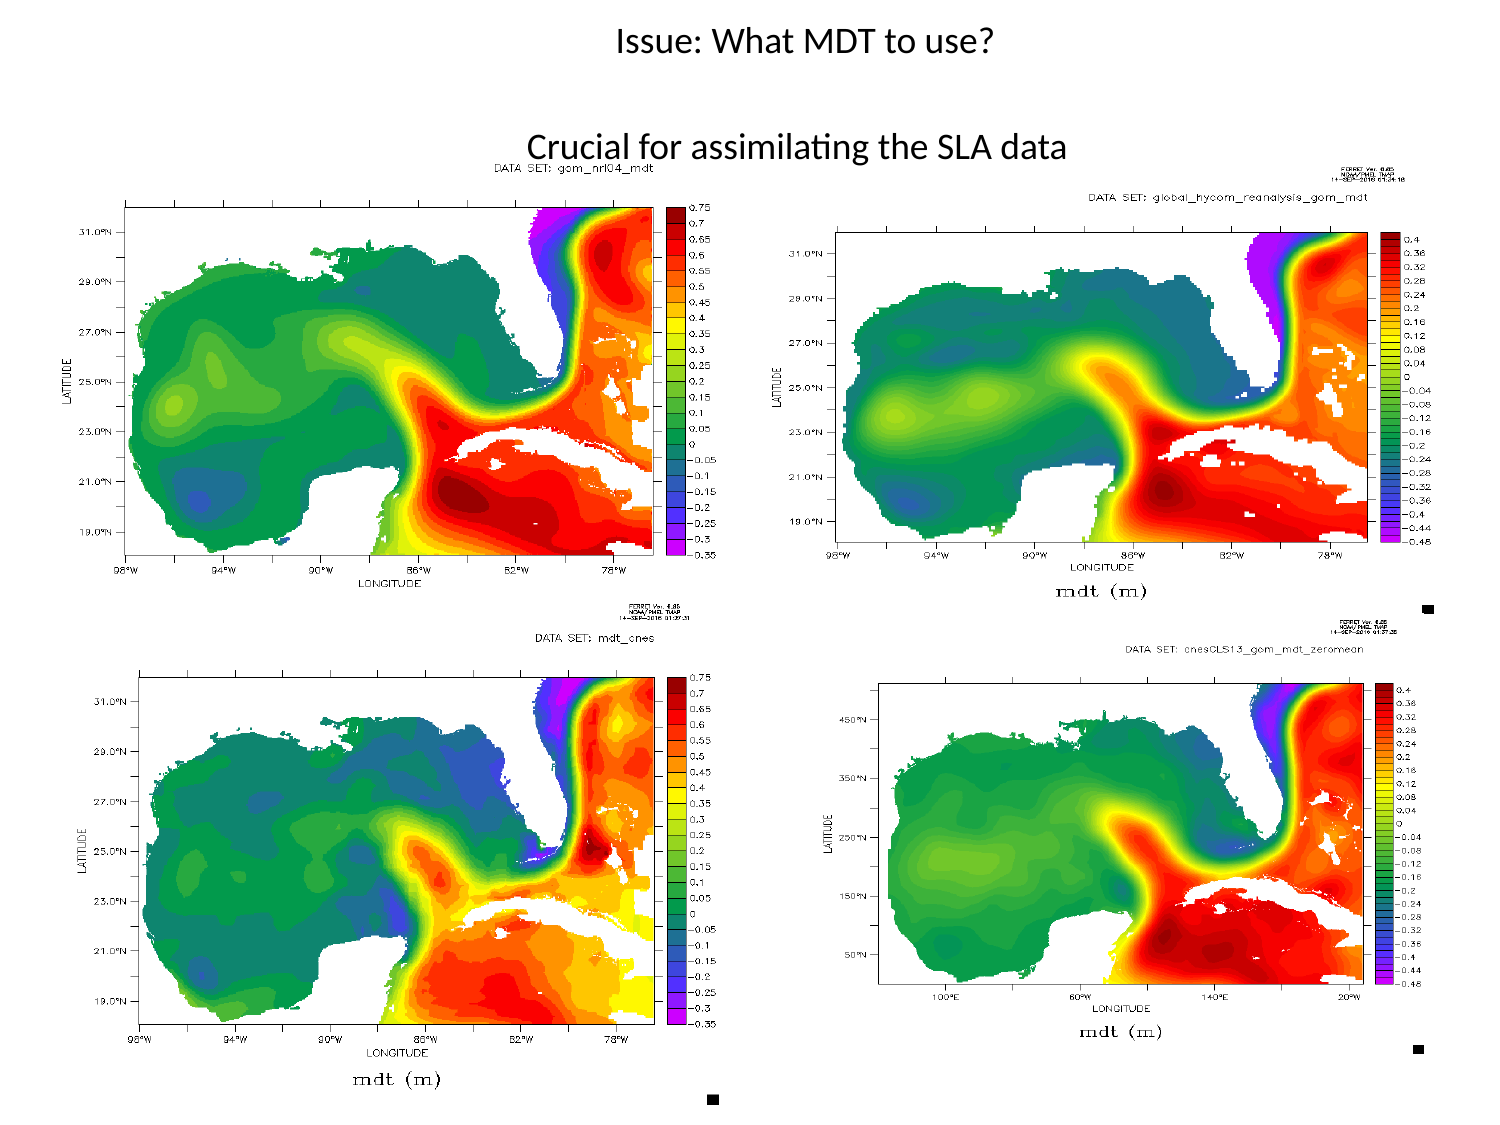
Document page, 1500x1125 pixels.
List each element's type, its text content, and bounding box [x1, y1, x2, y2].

text_box Crucial for assimilating the SLA data [512, 114, 1263, 175]
picture [44, 160, 720, 1105]
picture [755, 160, 1434, 1054]
text_box Issue: What MDT to use? [600, 8, 1011, 69]
